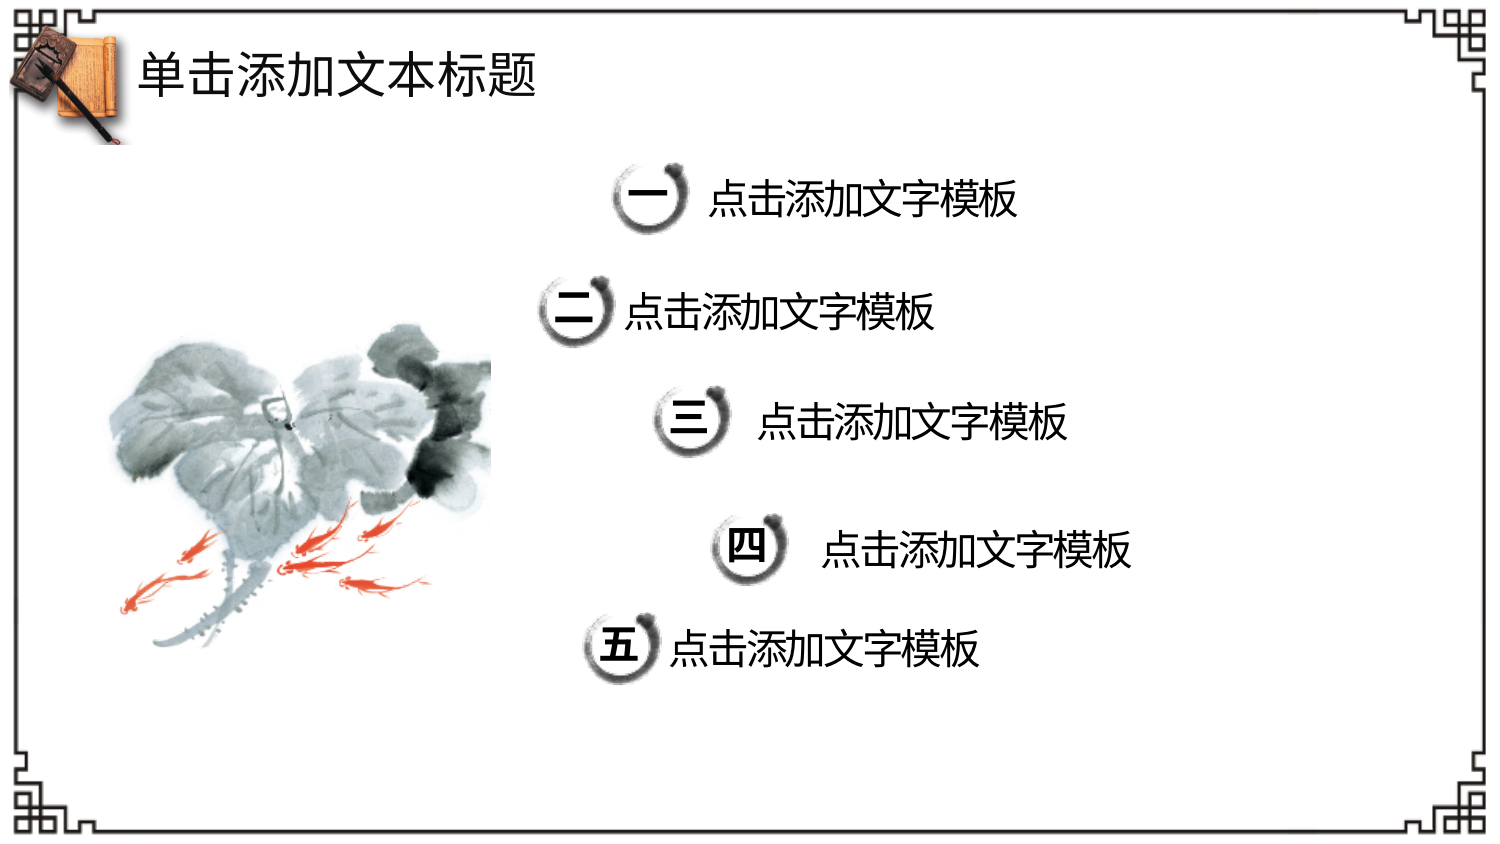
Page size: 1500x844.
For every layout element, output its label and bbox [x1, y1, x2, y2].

text_box [533, 275, 622, 356]
text_box [705, 513, 795, 594]
text_box [648, 385, 737, 466]
text_box [607, 162, 696, 243]
text_box [578, 612, 668, 693]
picture [0, 0, 1500, 844]
